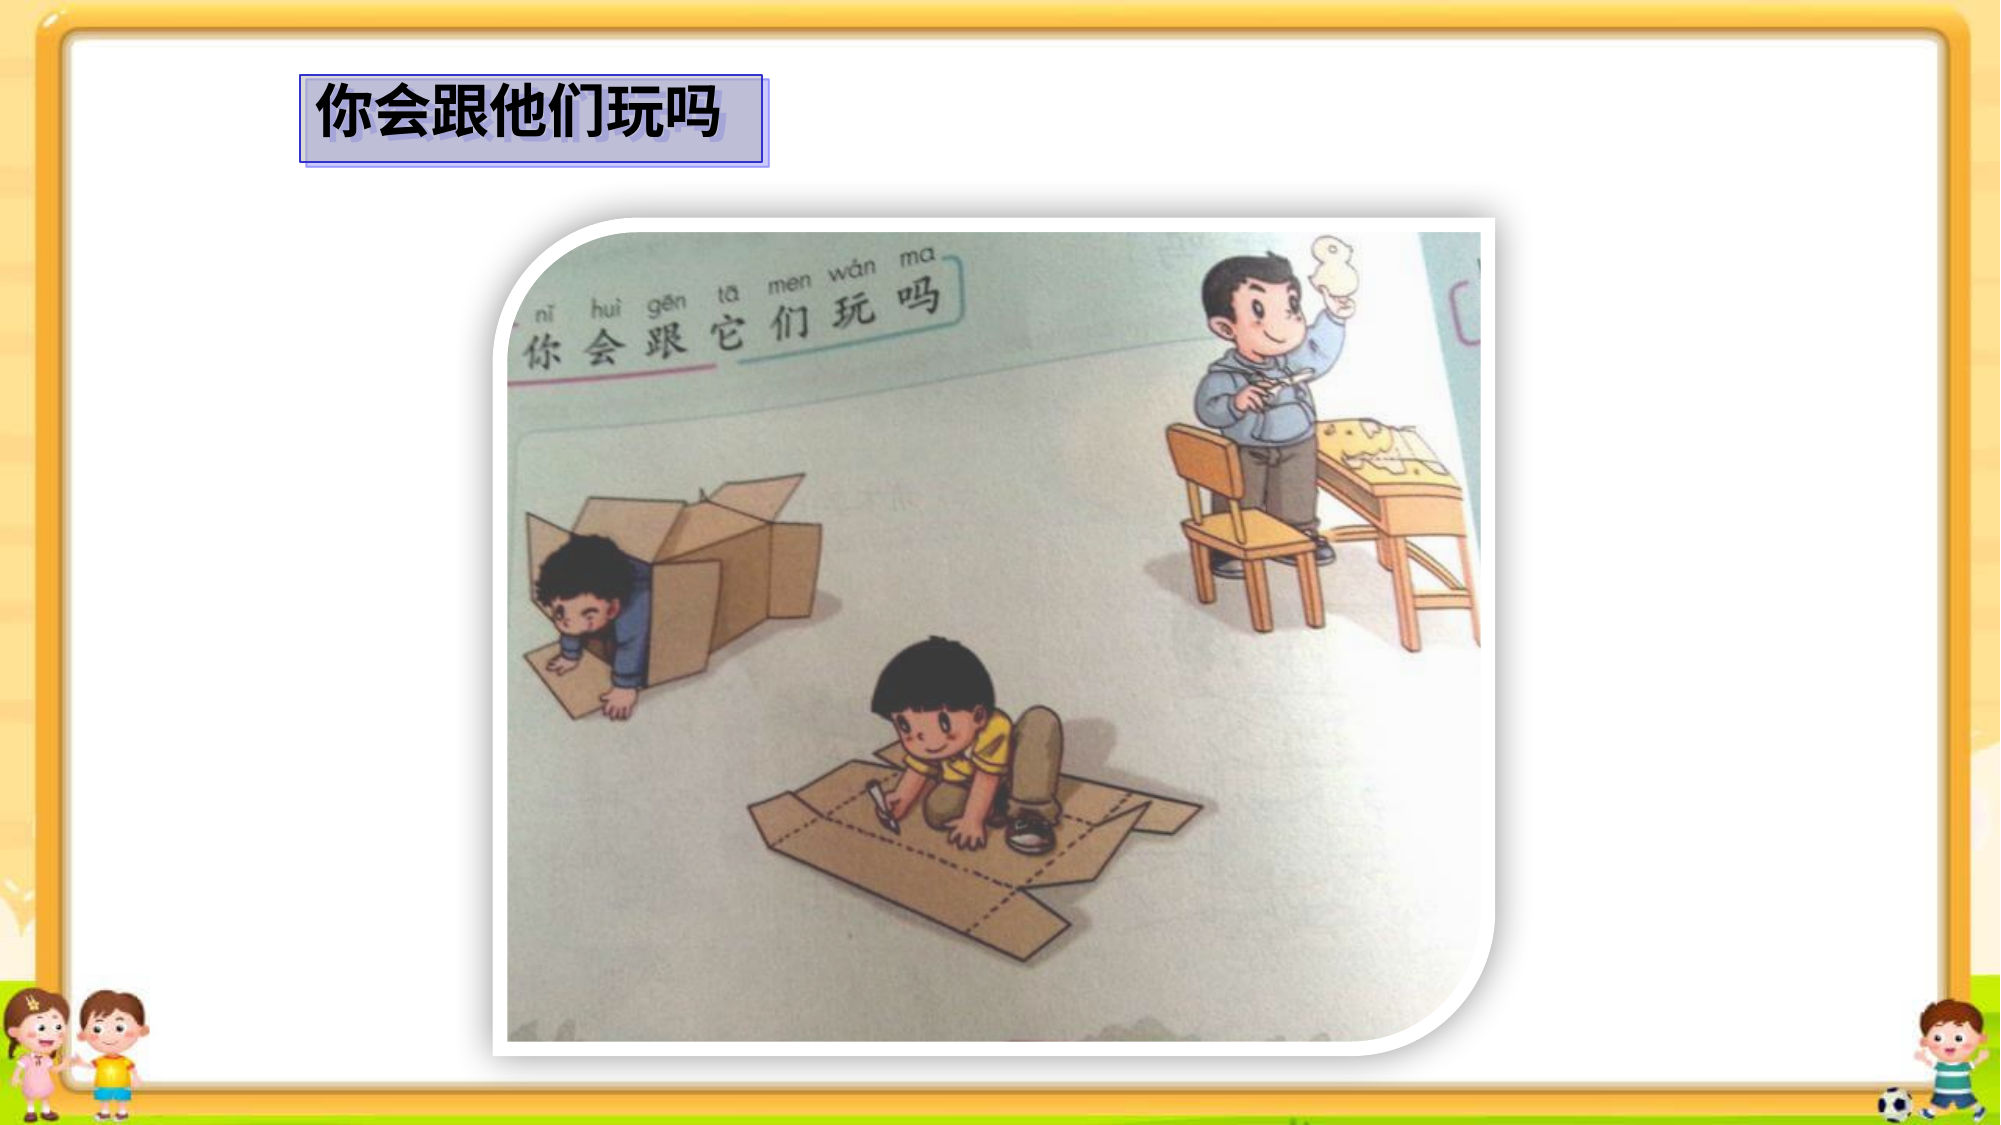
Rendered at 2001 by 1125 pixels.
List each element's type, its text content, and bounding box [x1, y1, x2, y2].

picture [0, 0, 2000, 1125]
title 你会跟他们玩吗 [300, 75, 763, 163]
